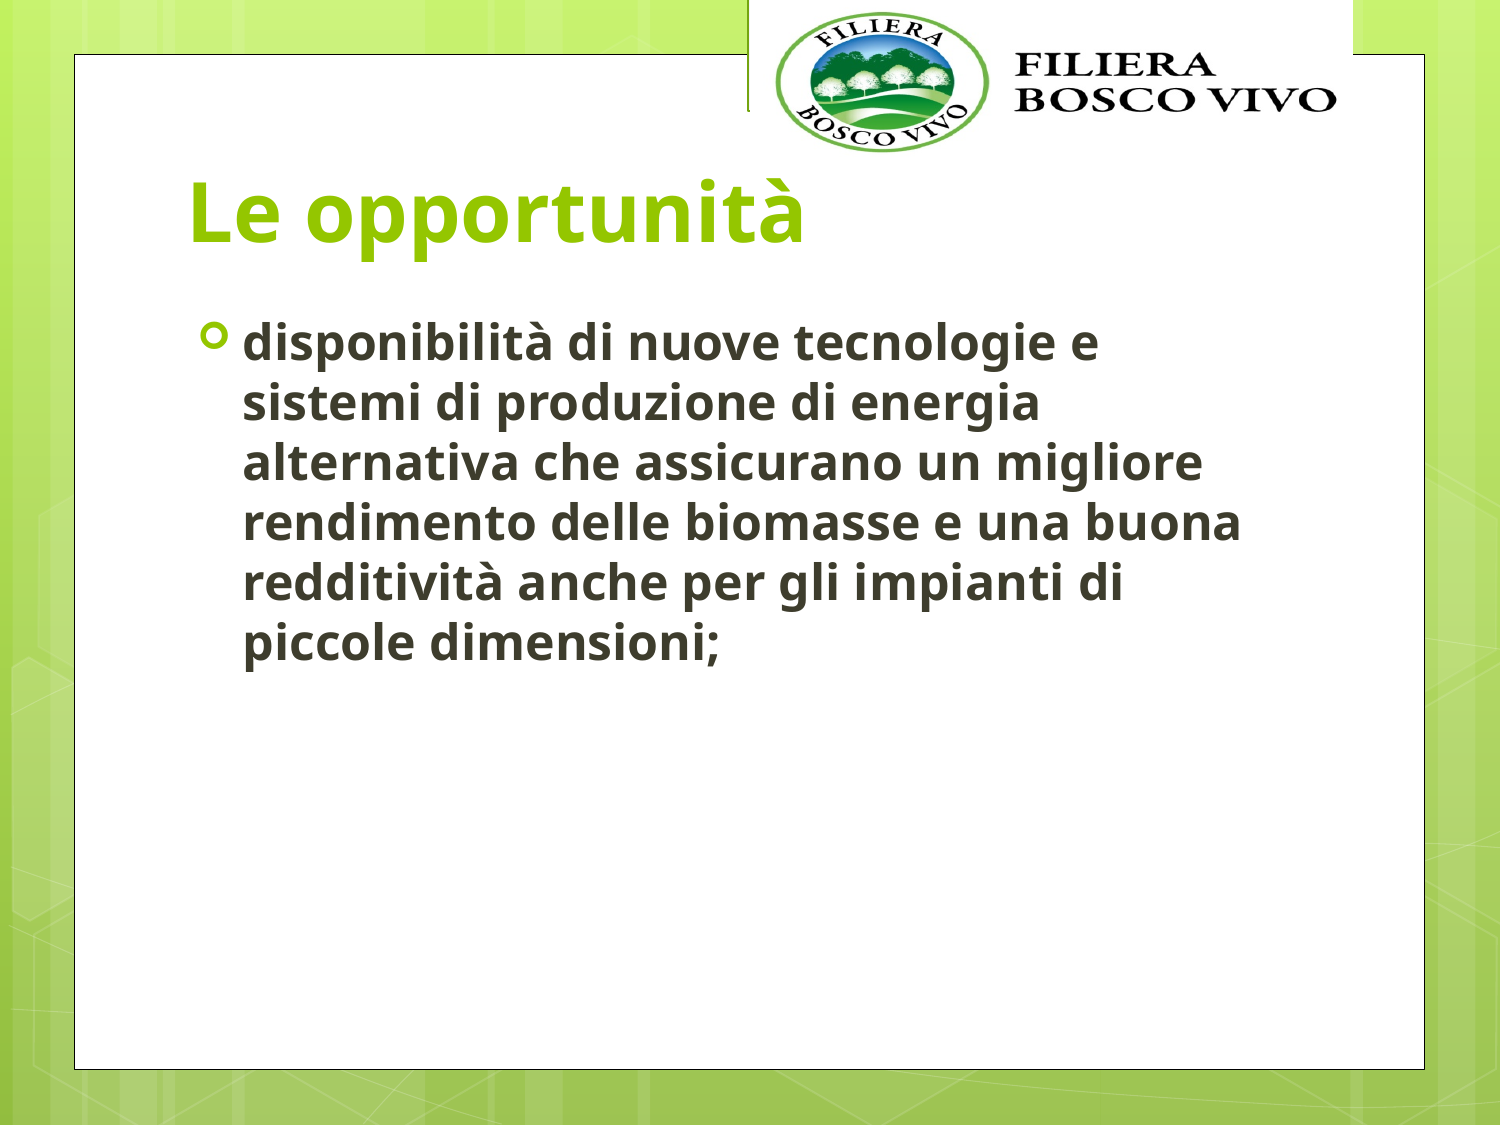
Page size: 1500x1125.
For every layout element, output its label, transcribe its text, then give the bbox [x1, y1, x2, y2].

picture [749, 0, 1353, 162]
list disponibilità di nuove tecnologie e sistemi di produzione di energia alternativa che assicurano un migliore rendimento delle biomasse e una buona redditività anche per gli impianti di piccole dimensioni; [171, 302, 1283, 1024]
title Le opportunità [171, 149, 1324, 268]
